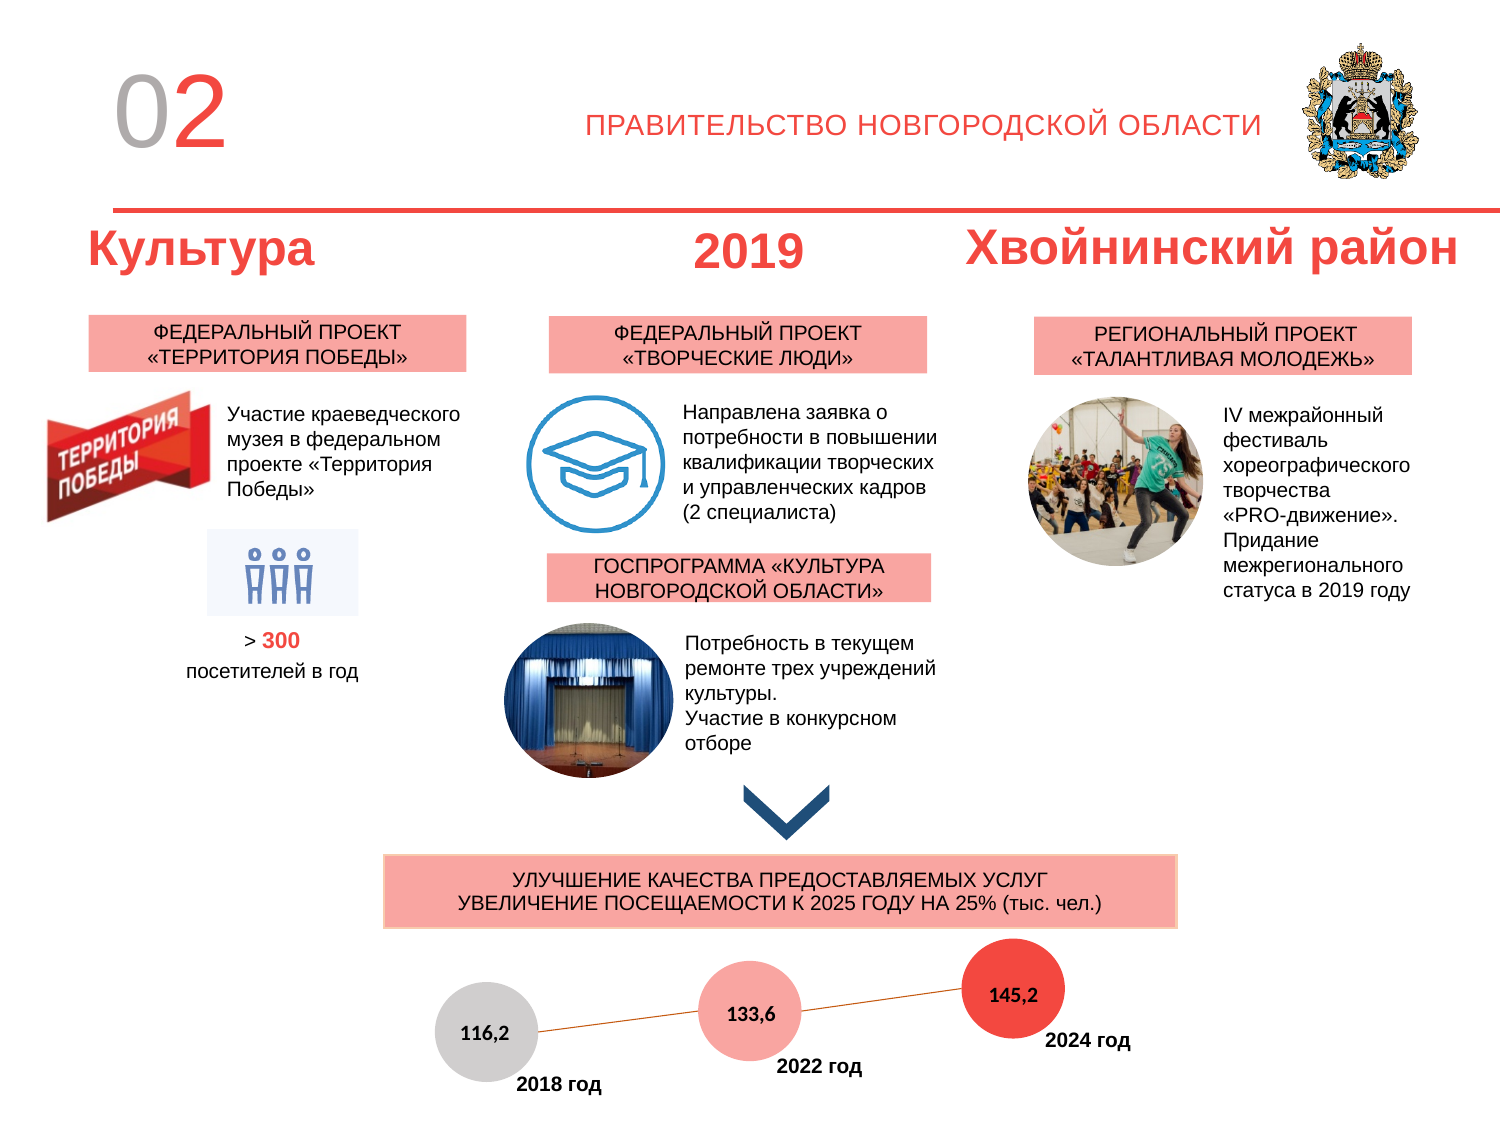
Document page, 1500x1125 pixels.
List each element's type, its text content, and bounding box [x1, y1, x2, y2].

text_box 02 [98, 36, 312, 177]
text_box УЛУЧШЕНИЕ КАЧЕСТВА ПРЕДОСТАВЛЯЕМЫХ УСЛУГ УВЕЛИЧЕНИЕ ПОСЕЩАЕМОСТИ К 2025 ГОДУ НА 25% (тыс. чел.) [383, 854, 1178, 929]
text_box [742, 782, 831, 842]
text_box Культура [72, 215, 493, 285]
text_box [433, 980, 540, 1084]
text_box [960, 937, 1066, 1040]
text_box ГОСПРОГРАММА «КУЛЬТУРА НОВГОРОДСКОЙ ОБЛАСТИ» [546, 552, 932, 603]
text_box Направлена заявка о потребности в повышении квалификации творческих и управленческих кадров (2 специалиста) [679, 391, 962, 531]
text_box 116,2 [445, 1010, 535, 1052]
text_box 145,2 [973, 972, 1059, 1014]
picture [504, 623, 674, 779]
picture [41, 387, 217, 527]
text_box 2022 год [761, 1045, 900, 1086]
text_box Потребность в текущем ремонте трех учреждений культуры. Участие в конкурсном отборе [670, 622, 955, 763]
text_box IV межрайонный фестиваль хореографического творчества «PRO-движение». Придание межрегионального статуса в 2019 году [1208, 394, 1438, 610]
text_box 2019 [678, 211, 820, 287]
text_box 2024 год [1030, 1019, 1169, 1059]
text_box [538, 1011, 699, 1033]
text_box ПРАВИТЕЛЬСТВО НОВГОРОДСКОЙ ОБЛАСТИ [570, 102, 1302, 147]
text_box Хвойнинский район [948, 231, 1474, 282]
text_box ФЕДЕРАЛЬНЫЙ ПРОЕКТ «ТЕРРИТОРИЯ ПОБЕДЫ» [87, 314, 467, 373]
text_box ФЕДЕРАЛЬНЫЙ ПРОЕКТ «ТВОРЧЕСКИЕ ЛЮДИ» [548, 315, 928, 374]
text_box 2018 год [501, 1063, 639, 1104]
text_box 133,6 [711, 992, 813, 1034]
text_box РЕГИОНАЛЬНЫЙ ПРОЕКТ «ТАЛАНТЛИВАЯ МОЛОДЕЖЬ» [1033, 316, 1413, 376]
picture [207, 529, 359, 616]
text_box Участие краеведческого музея в федеральном проекте «Территория Победы» [217, 392, 510, 508]
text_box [801, 988, 962, 1012]
picture [512, 381, 679, 547]
text_box [697, 959, 799, 1063]
text_box > 300 посетителей в год [149, 615, 396, 690]
picture [1302, 43, 1419, 179]
picture [1028, 396, 1204, 567]
